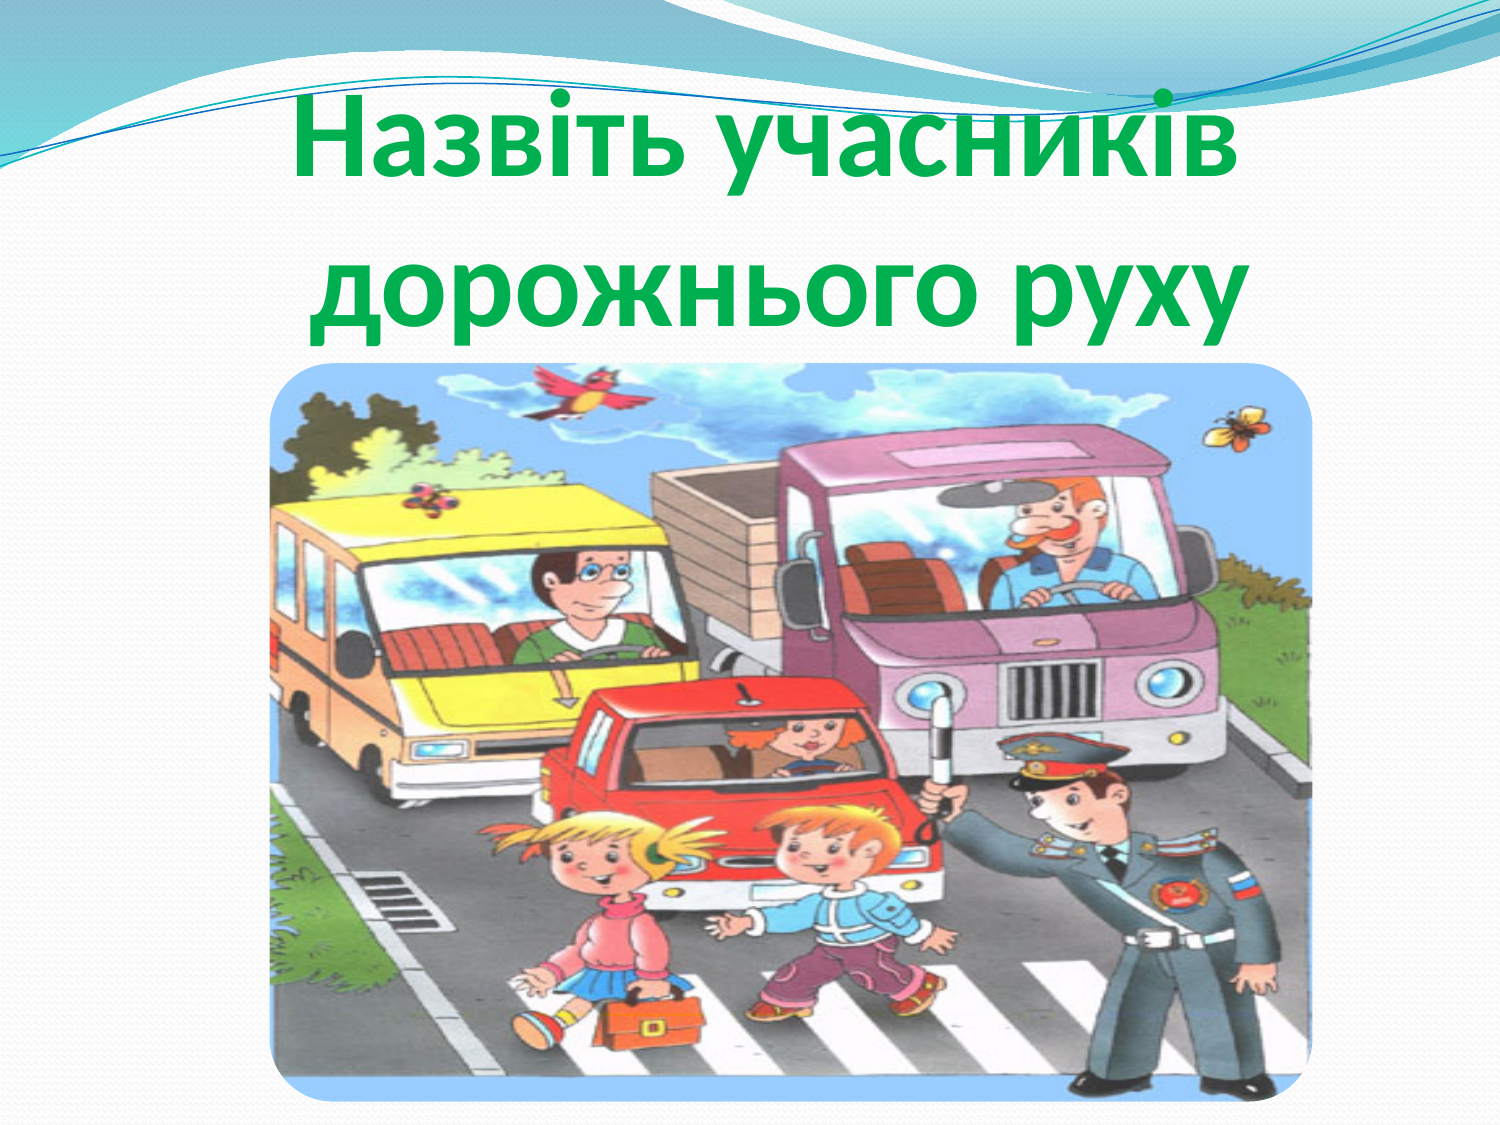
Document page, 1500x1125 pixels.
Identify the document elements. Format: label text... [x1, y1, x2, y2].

title Назвіть учасників дорожнього руху [105, 164, 1456, 352]
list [269, 362, 1313, 1102]
